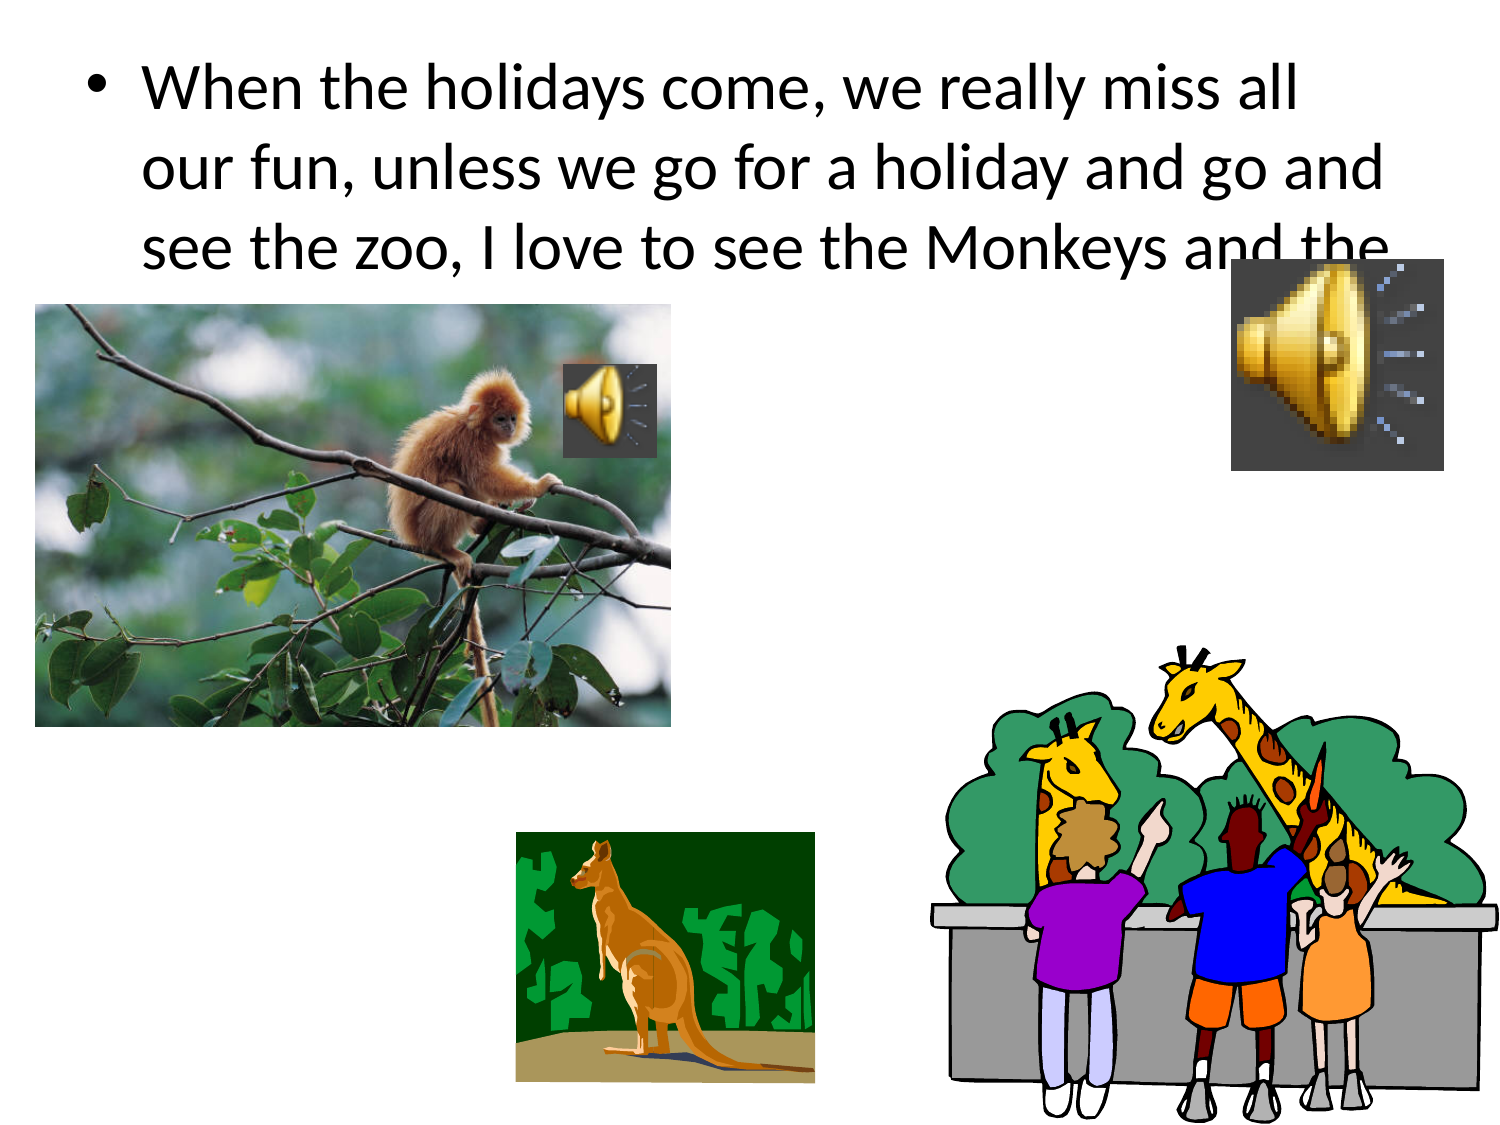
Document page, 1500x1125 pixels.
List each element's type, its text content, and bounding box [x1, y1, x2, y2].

picture [515, 831, 816, 1084]
list When the holidays come, we really miss all our fun, unless we go for a holiday and go and see the zoo, I love to see the Monkeys and the Kangaroos to. [70, 35, 1421, 778]
picture [924, 644, 1500, 1125]
picture [1230, 257, 1445, 473]
picture [34, 304, 671, 728]
